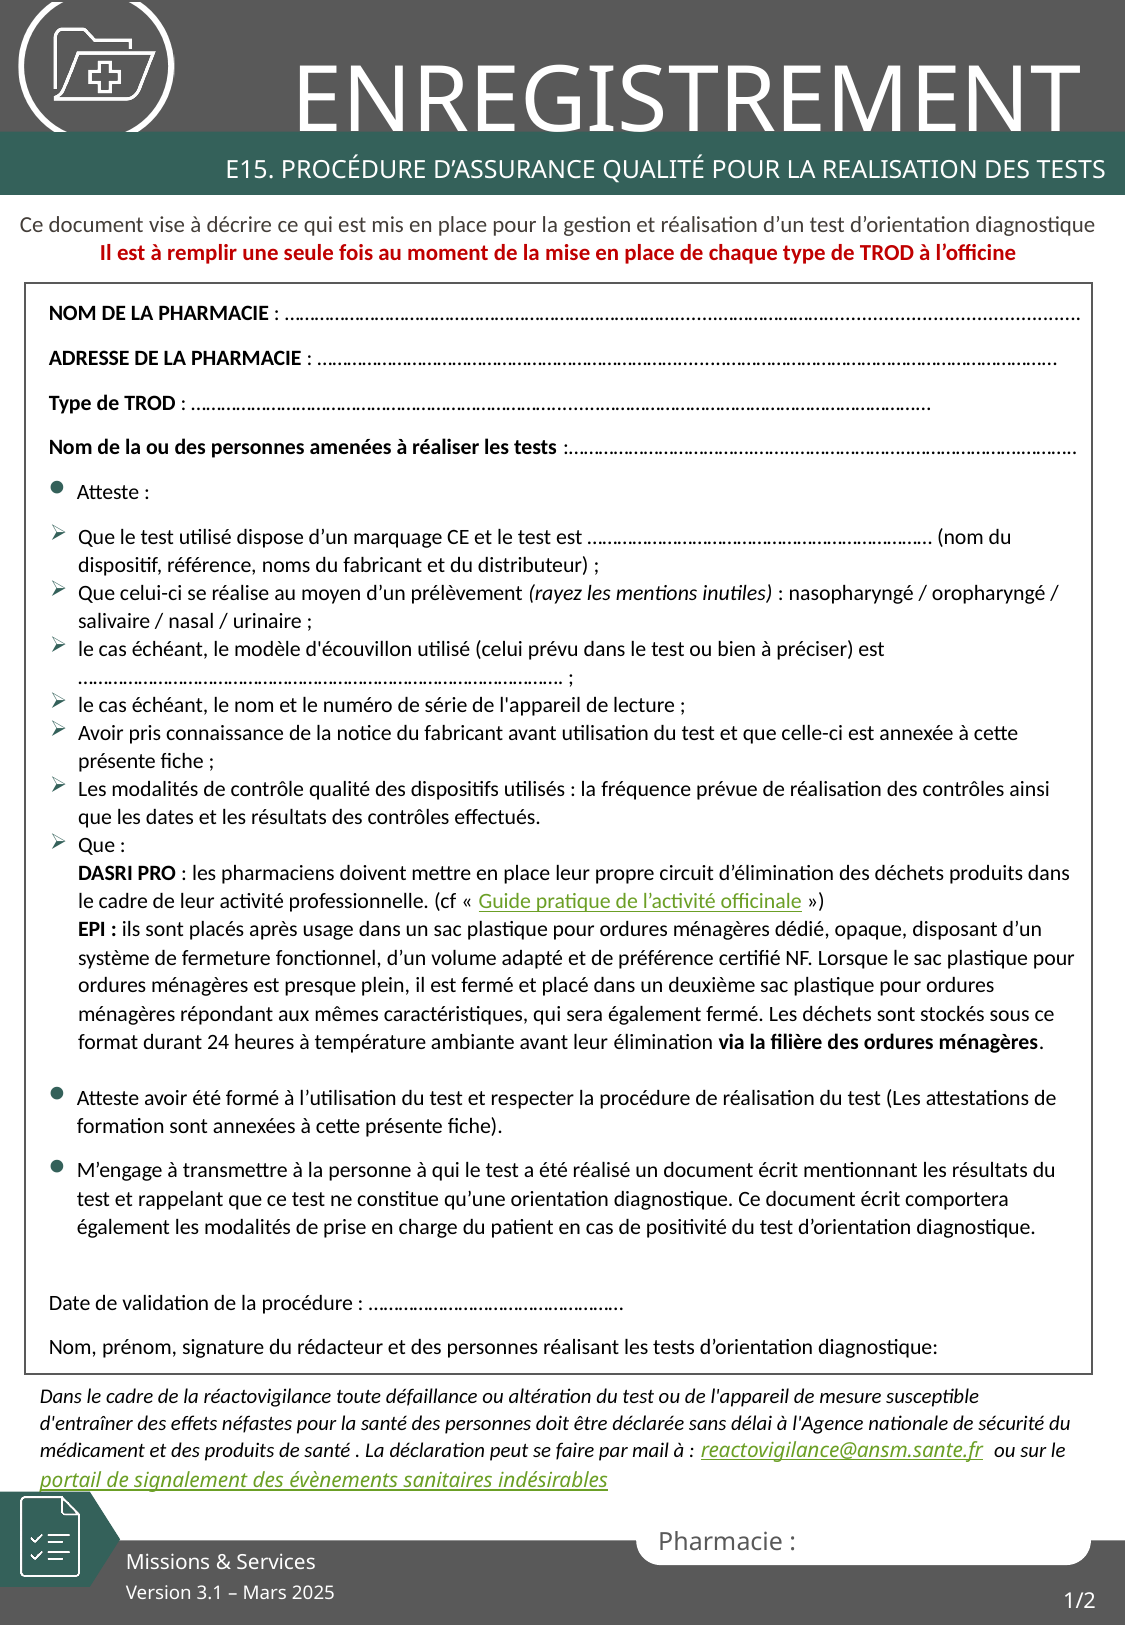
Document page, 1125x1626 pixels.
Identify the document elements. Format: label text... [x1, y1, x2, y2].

text_box Dans le cadre de la réactovigilance toute défaillance ou altération du test ou de l'appareil de mesure susceptible d'entraîner des effets néfastes pour la santé des personnes doit être déclarée sans délai à l'Agence nationale de sécurité du médicament et des produits de santé . La déclaration peut se faire par mail à : reactovigilance@ansm.sante.fr ou sur le portail de signalement des évènements sanitaires indésirables [25, 1375, 1093, 1503]
text_box 1/2 [1033, 1573, 1125, 1625]
picture [18, 2, 175, 132]
title E15. procédure d’assurance qualité POUR LA REALISATION des tests [33, 149, 1123, 193]
text_box Ce document vise à décrire ce qui est mis en place pour la gestion et réalisation d’un test d’orientation diagnostique Il est à remplir une seule fois au moment de la mise en place de chaque type de TROD à l’officine [0, 202, 1118, 273]
picture [20, 1496, 80, 1577]
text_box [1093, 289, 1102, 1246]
text_box [24, 282, 1093, 1375]
